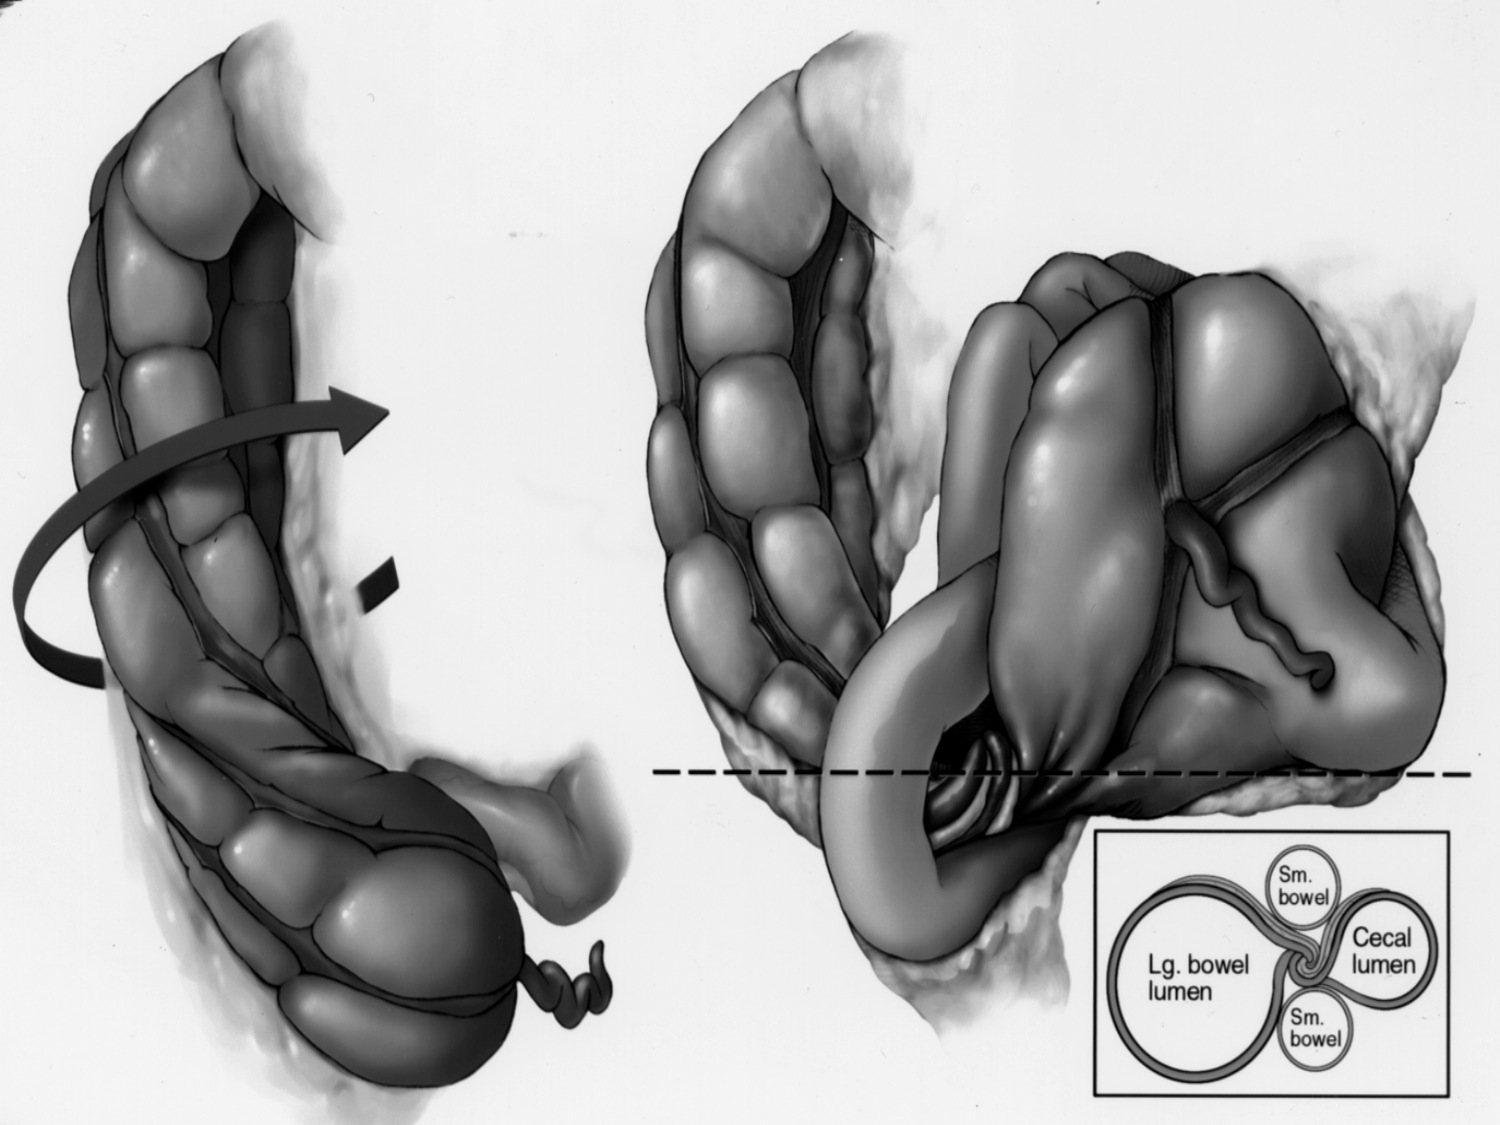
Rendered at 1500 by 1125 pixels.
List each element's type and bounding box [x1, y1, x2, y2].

list [0, 0, 1500, 1125]
